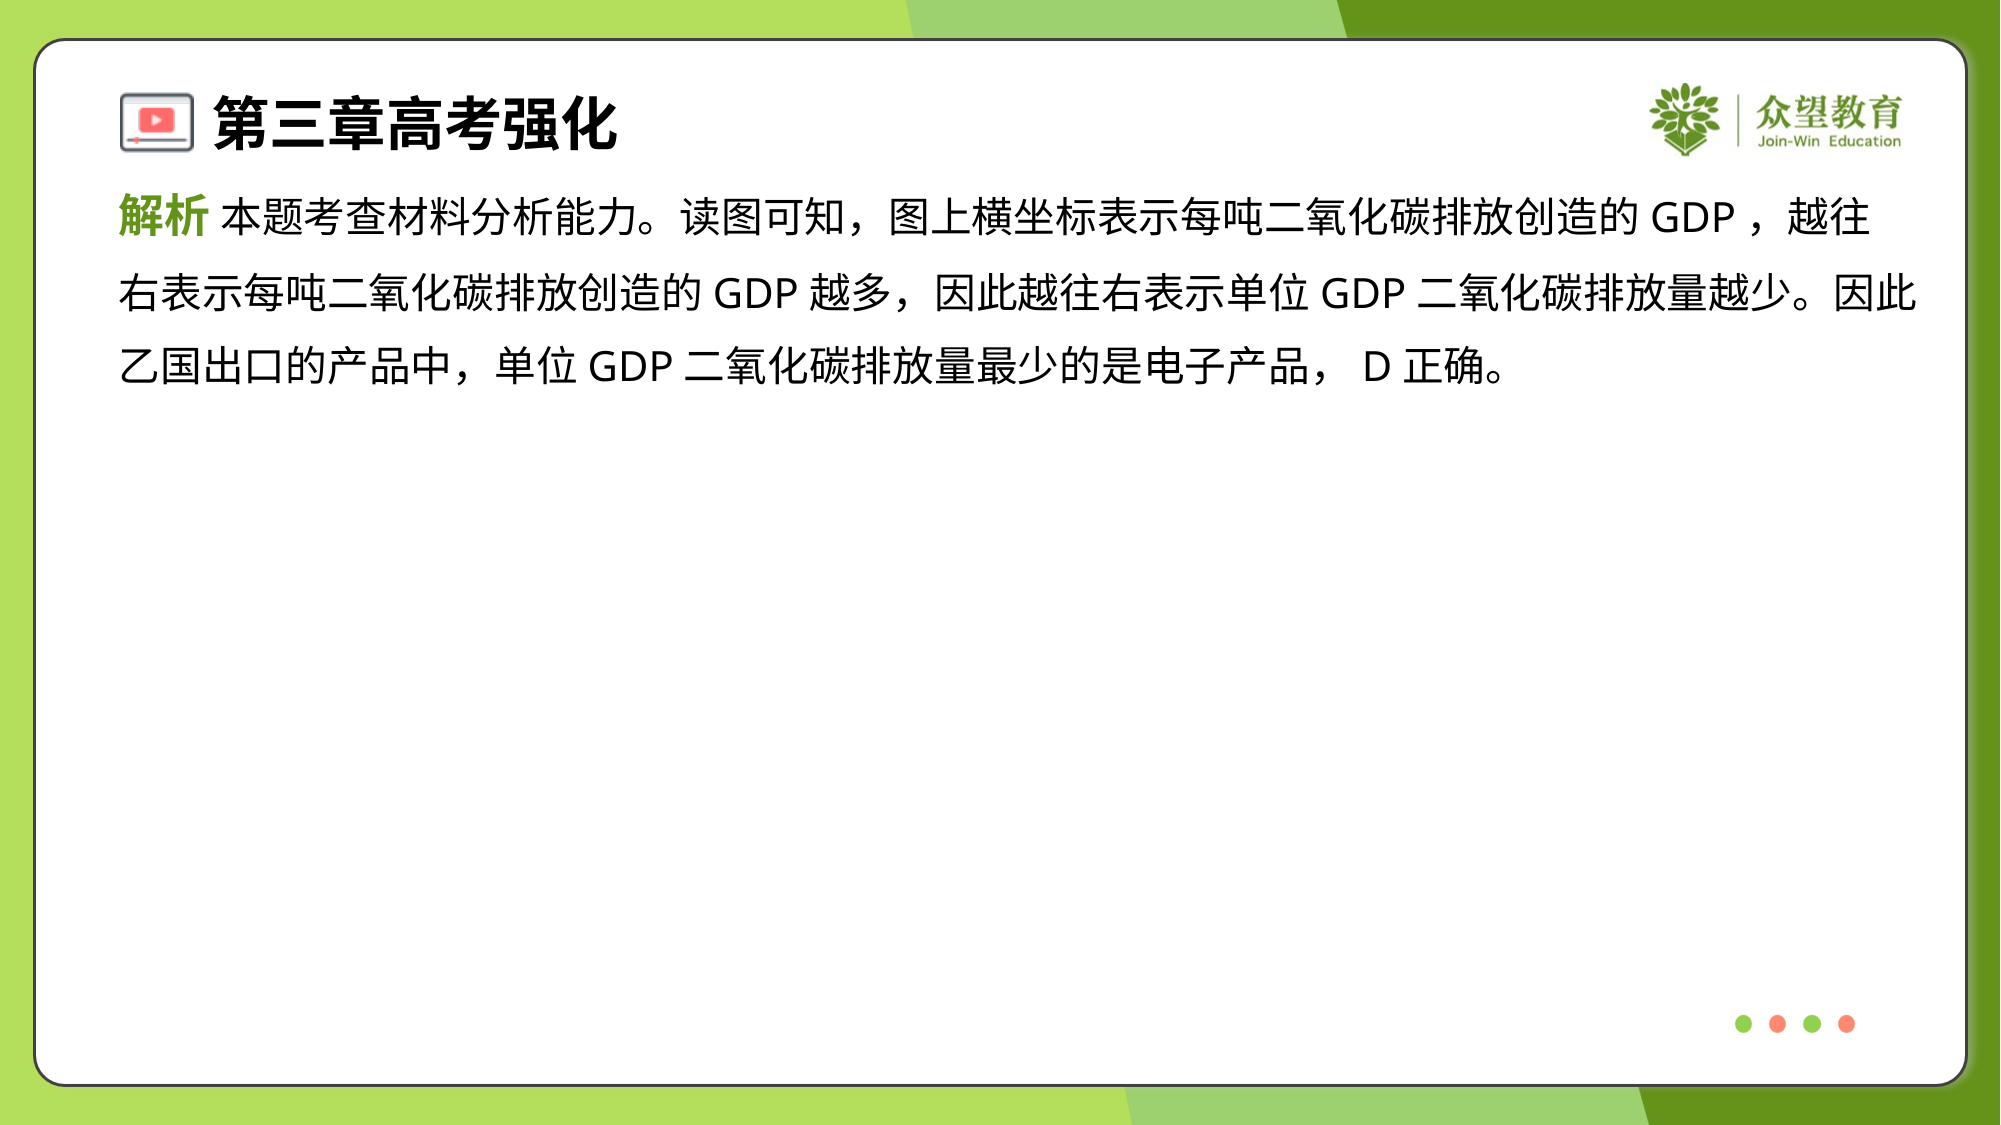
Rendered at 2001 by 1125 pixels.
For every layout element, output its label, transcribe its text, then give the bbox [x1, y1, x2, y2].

picture [0, 0, 2000, 1125]
text_box 解析 本题考查材料分析能力。读图可知，图上横坐标表示每吨二氧化碳排放创造的GDP，越往 右表示每吨二氧化碳排放创造的GDP越多，因此越往右表示单位GDP二氧化碳排放量越少。因此 乙国出口的产品中，单位GDP二氧化碳排放量最少的是电子产品，D正确。 [118, 164, 1883, 383]
